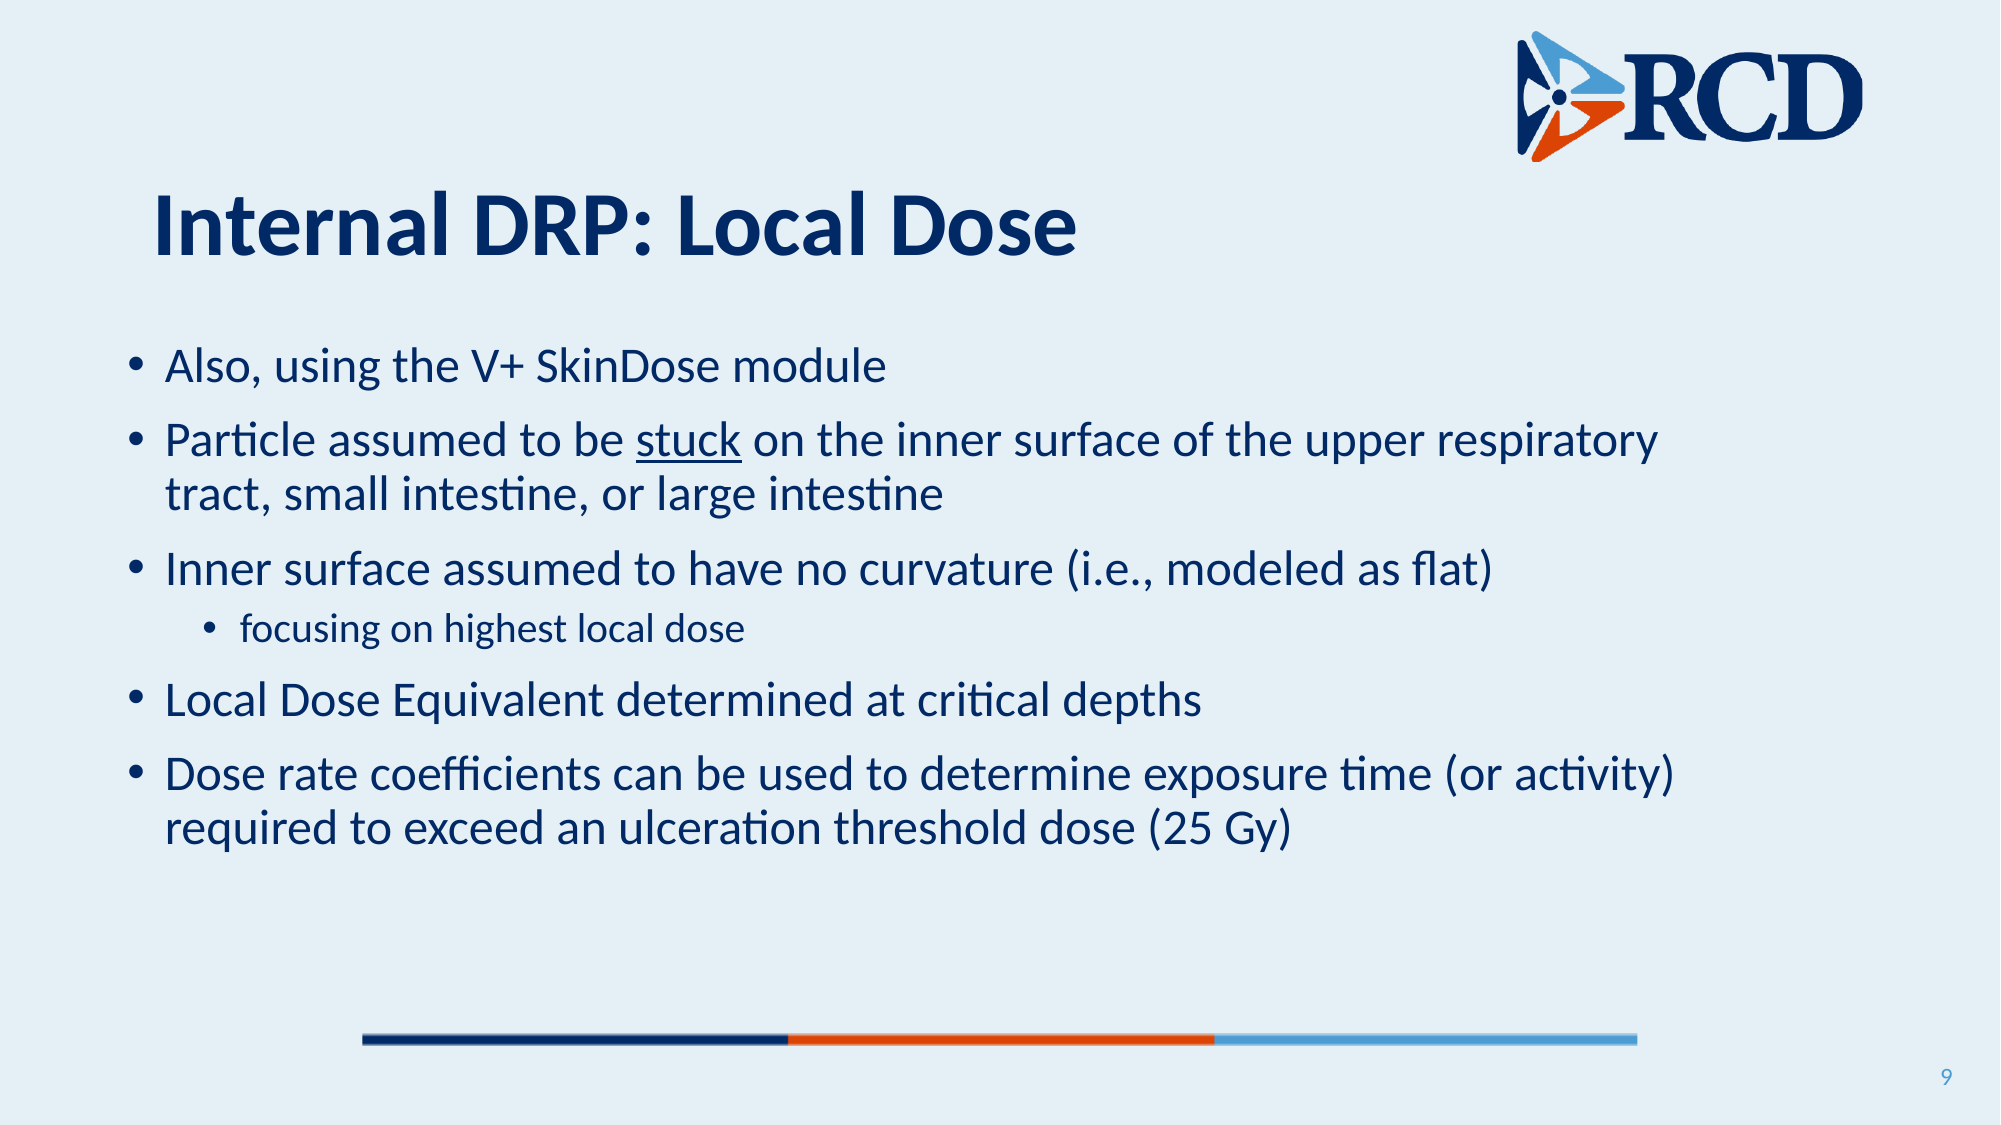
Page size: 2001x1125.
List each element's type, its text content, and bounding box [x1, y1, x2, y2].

slide_number 9 [1517, 1045, 1968, 1106]
list Also, using the V+ SkinDose module Particle assumed to be stuck on the inner surface of the upper respiratory tract, small intestine, or large intestine Inner surface assumed to have no curvature (i.e., modeled as flat) focusing on highest local dose Local Dose Equivalent determined at critical depths Dose rate coefficients can be used to determine exposure time (or activity) required to exceed an ulceration threshold dose (25 Gy) [112, 331, 1756, 1023]
title Internal DRP: Local Dose [137, 143, 1863, 309]
